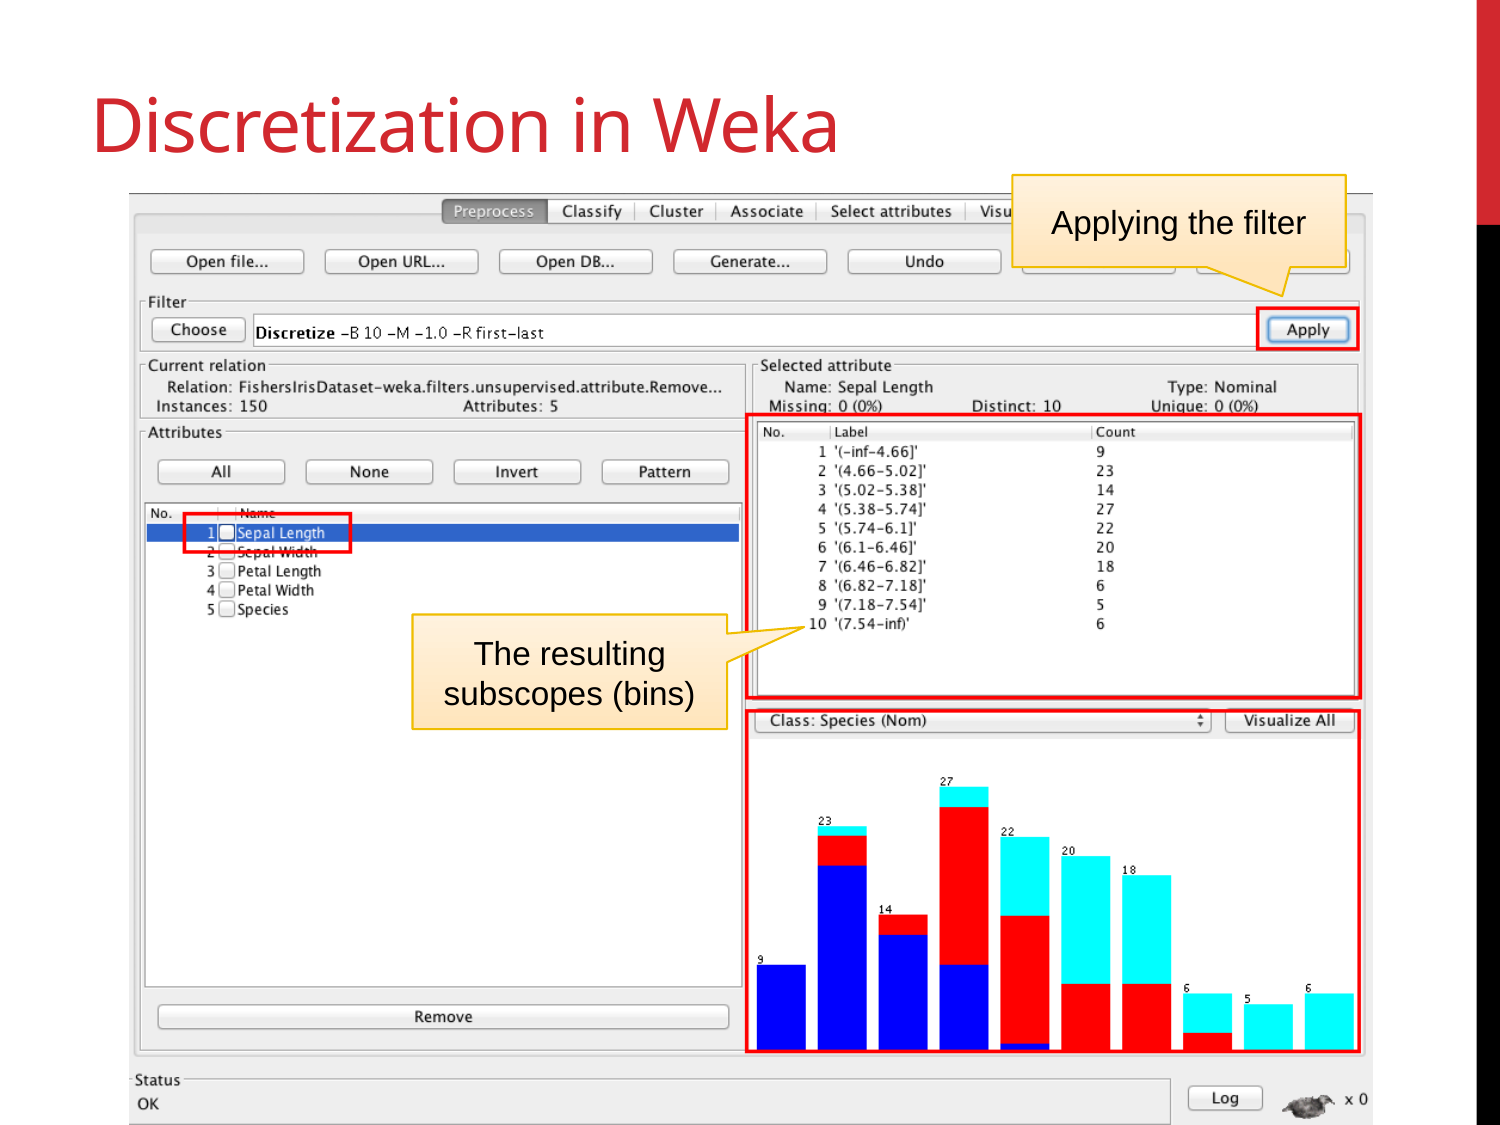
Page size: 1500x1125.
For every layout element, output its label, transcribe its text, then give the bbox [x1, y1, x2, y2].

title Discretization in Weka [75, 25, 1325, 175]
picture [128, 193, 1374, 1125]
text_box Applying the filter [1011, 173, 1347, 188]
